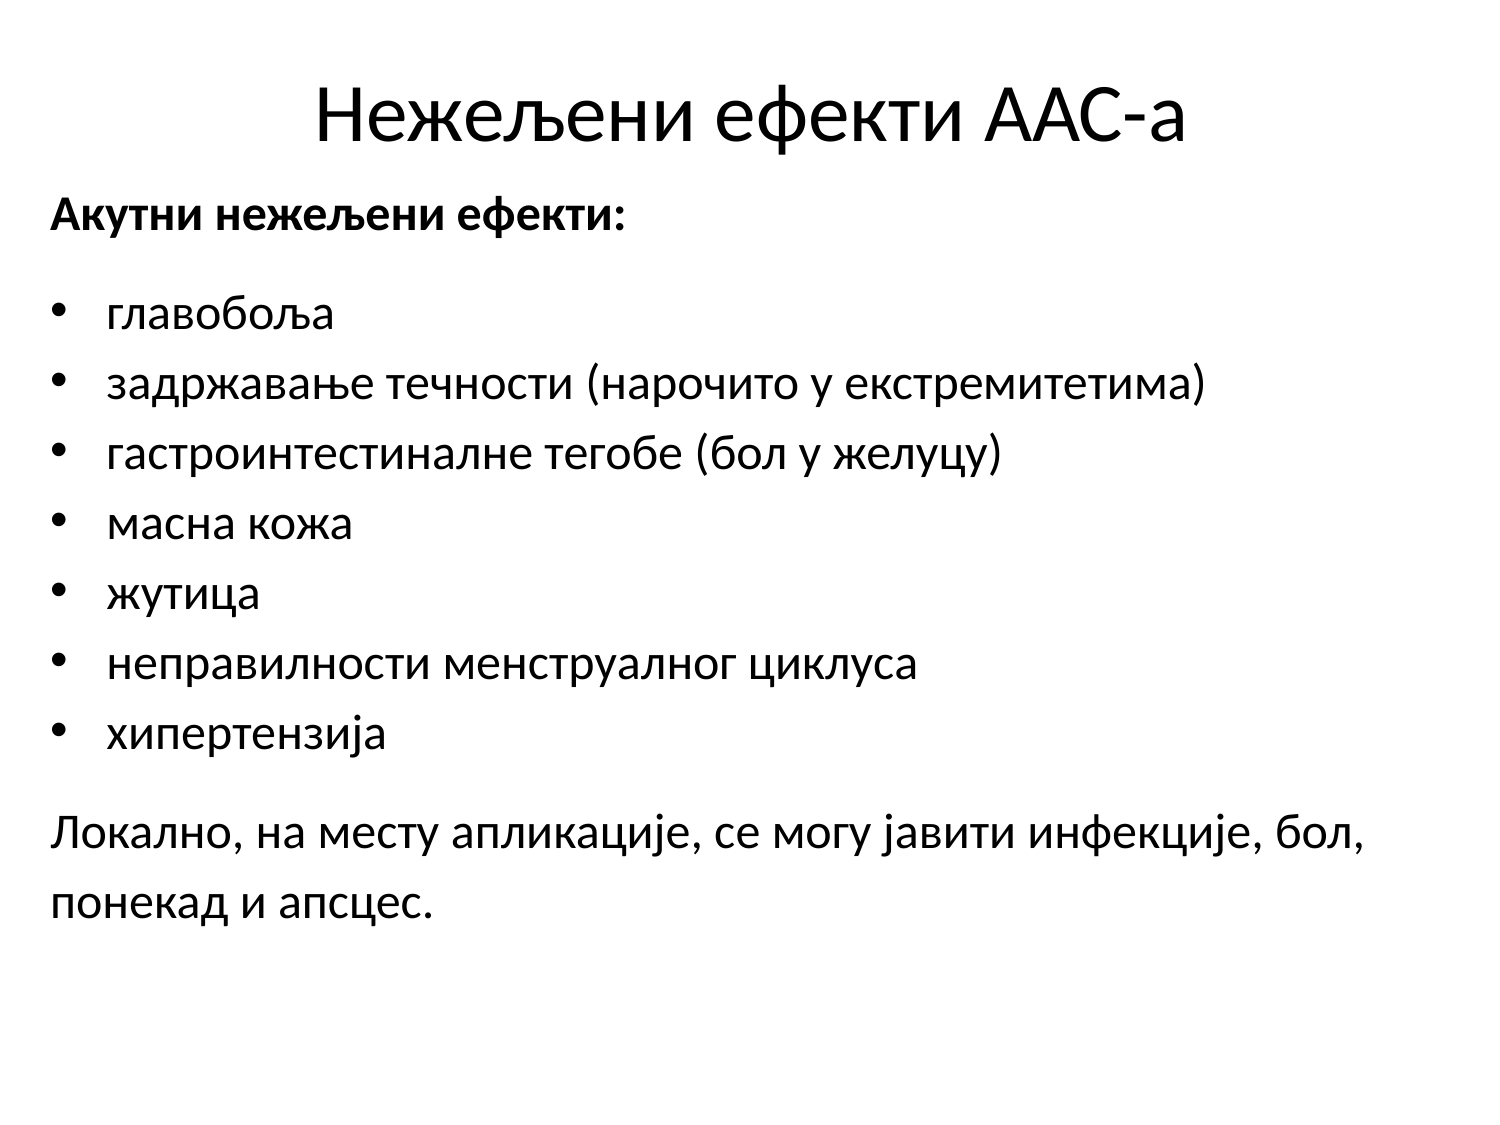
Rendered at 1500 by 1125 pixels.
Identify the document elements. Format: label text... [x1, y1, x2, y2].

list Акутни нежељени ефекти: главобоља задржавање течности (нарочито у екстремитетима) гастроинтестиналне тегобе (бол у желуцу) масна кожа жутица неправилности менструалног циклуса хипертензија Локално, на месту апликације, се могу јавити инфекције, бол, понекад и апсцес. [35, 172, 1500, 1035]
title Нежељени ефекти ААС-а [76, 31, 1427, 172]
